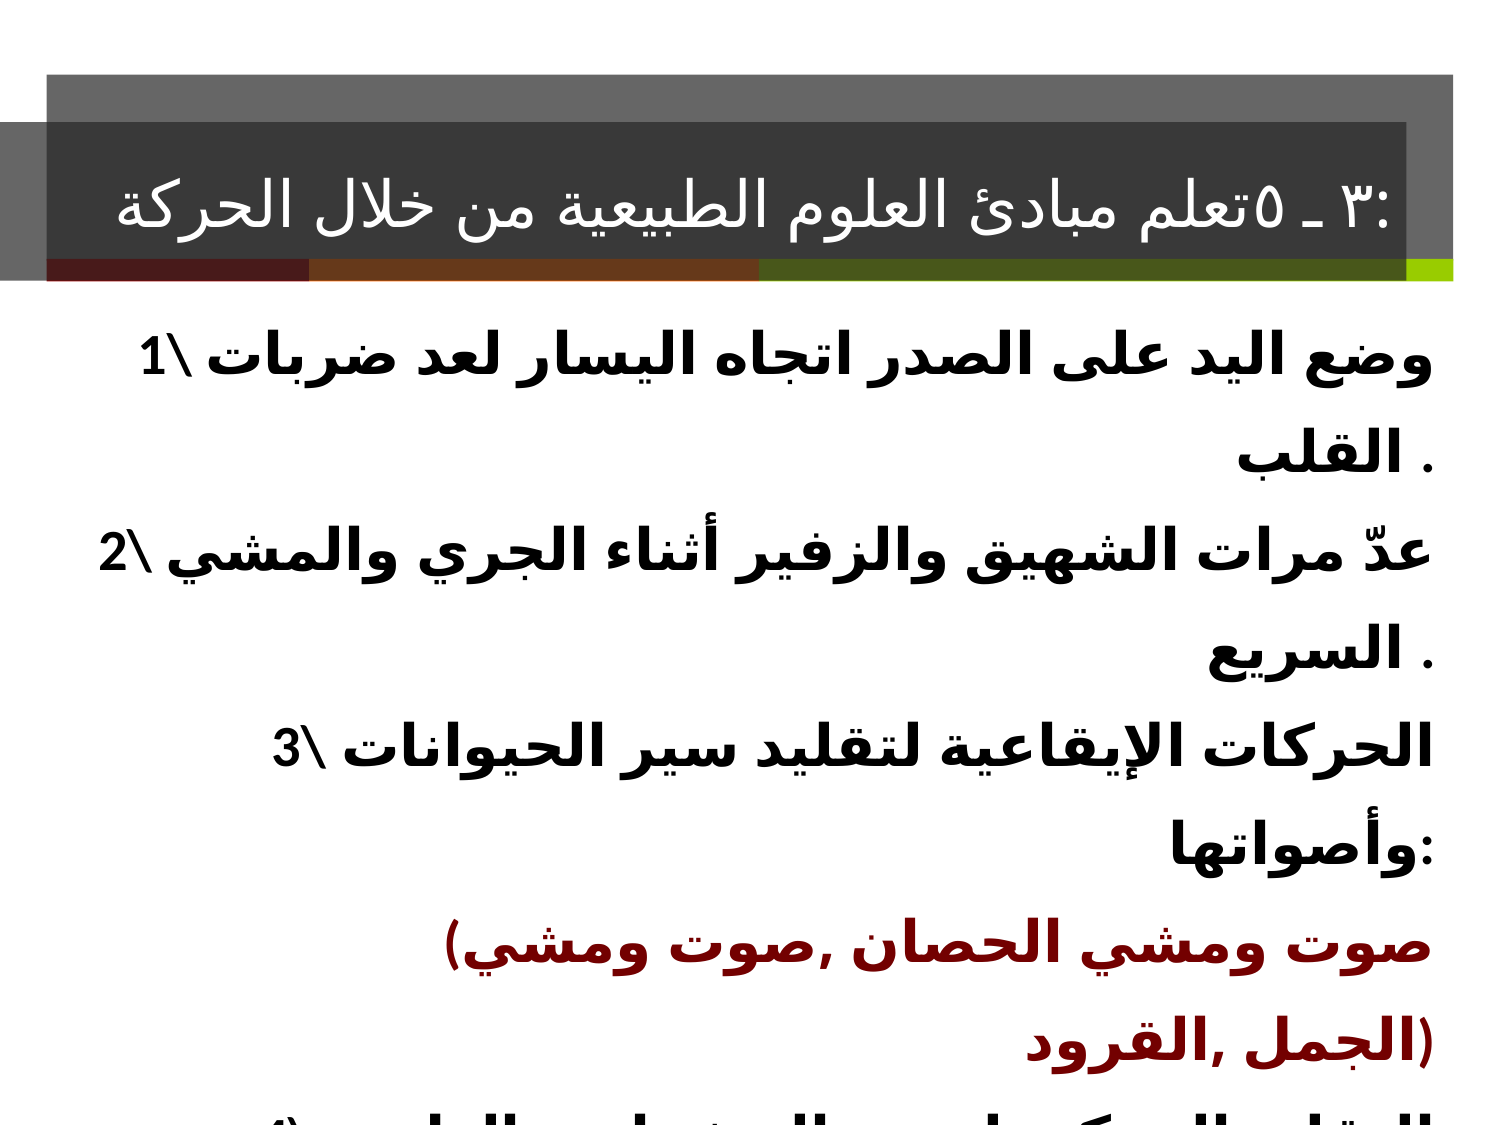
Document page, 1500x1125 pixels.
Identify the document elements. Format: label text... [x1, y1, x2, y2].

text_box 1\ وضع اليد على الصدر اتجاه اليسار لعد ضربات القلب . 2\ عدّ مرات الشهيق والزفير أثناء الجري والمشي السريع . 3\الحركات الإيقاعية لتقليد سير الحيوانات وأصواتها: (صوت ومشي الحصان ,صوت ومشي الجمل ,القرود) 4\التقليد الحركي لبعض الحشرات والطيور ولأسماك .(الدودة ,الارنب ,السلحفاة ..) 5\الأنشطة الحركية الخاصة بـ (الوقت ,القوة, الطفو ,الغطس) [69, 280, 1451, 1125]
title ٣ ـ ٥تعلم مبادئ العلوم الطبيعية من خلال الحركة: [0, 122, 1407, 281]
